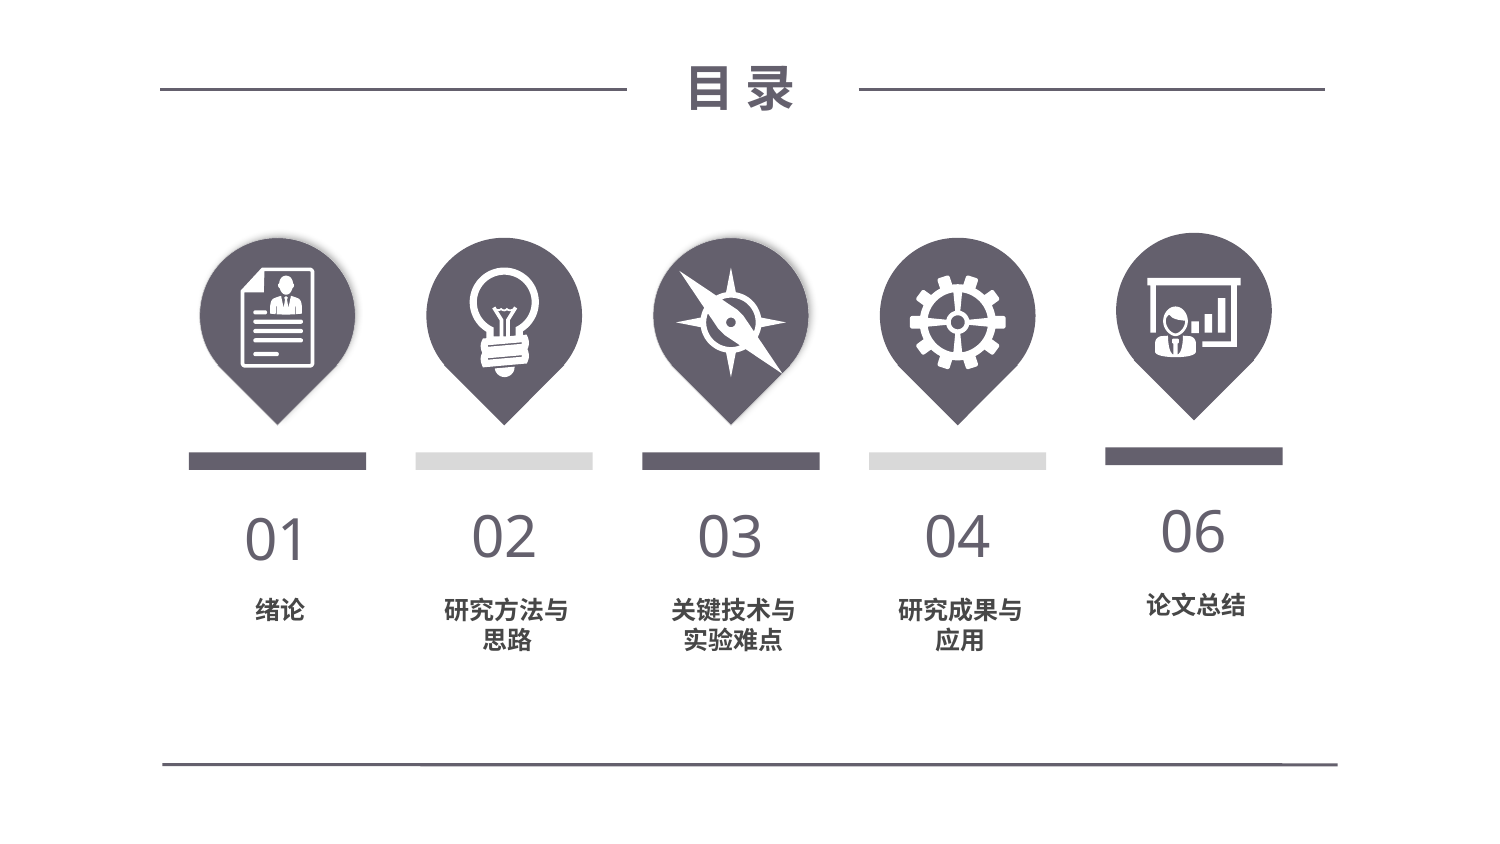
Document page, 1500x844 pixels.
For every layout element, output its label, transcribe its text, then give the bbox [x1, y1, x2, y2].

text_box [868, 451, 1047, 471]
text_box 02 [445, 492, 564, 577]
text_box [426, 237, 583, 426]
text_box 06 [1134, 487, 1253, 572]
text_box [1116, 232, 1272, 421]
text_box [199, 237, 356, 426]
title 目 录 [608, 55, 873, 123]
text_box 绪论 [194, 587, 367, 633]
text_box [188, 451, 367, 471]
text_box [653, 237, 809, 426]
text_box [879, 237, 1036, 426]
text_box 03 [671, 492, 790, 577]
text_box 研究方法与思路 [421, 587, 593, 662]
text_box [1104, 446, 1284, 466]
text_box 论文总结 [1111, 582, 1283, 628]
text_box 04 [898, 492, 1017, 577]
text_box 01 [218, 494, 337, 579]
text_box [641, 451, 821, 471]
text_box 关键技术与实验难点 [648, 587, 820, 662]
text_box 研究成果与应用 [875, 587, 1047, 662]
text_box [415, 451, 594, 471]
